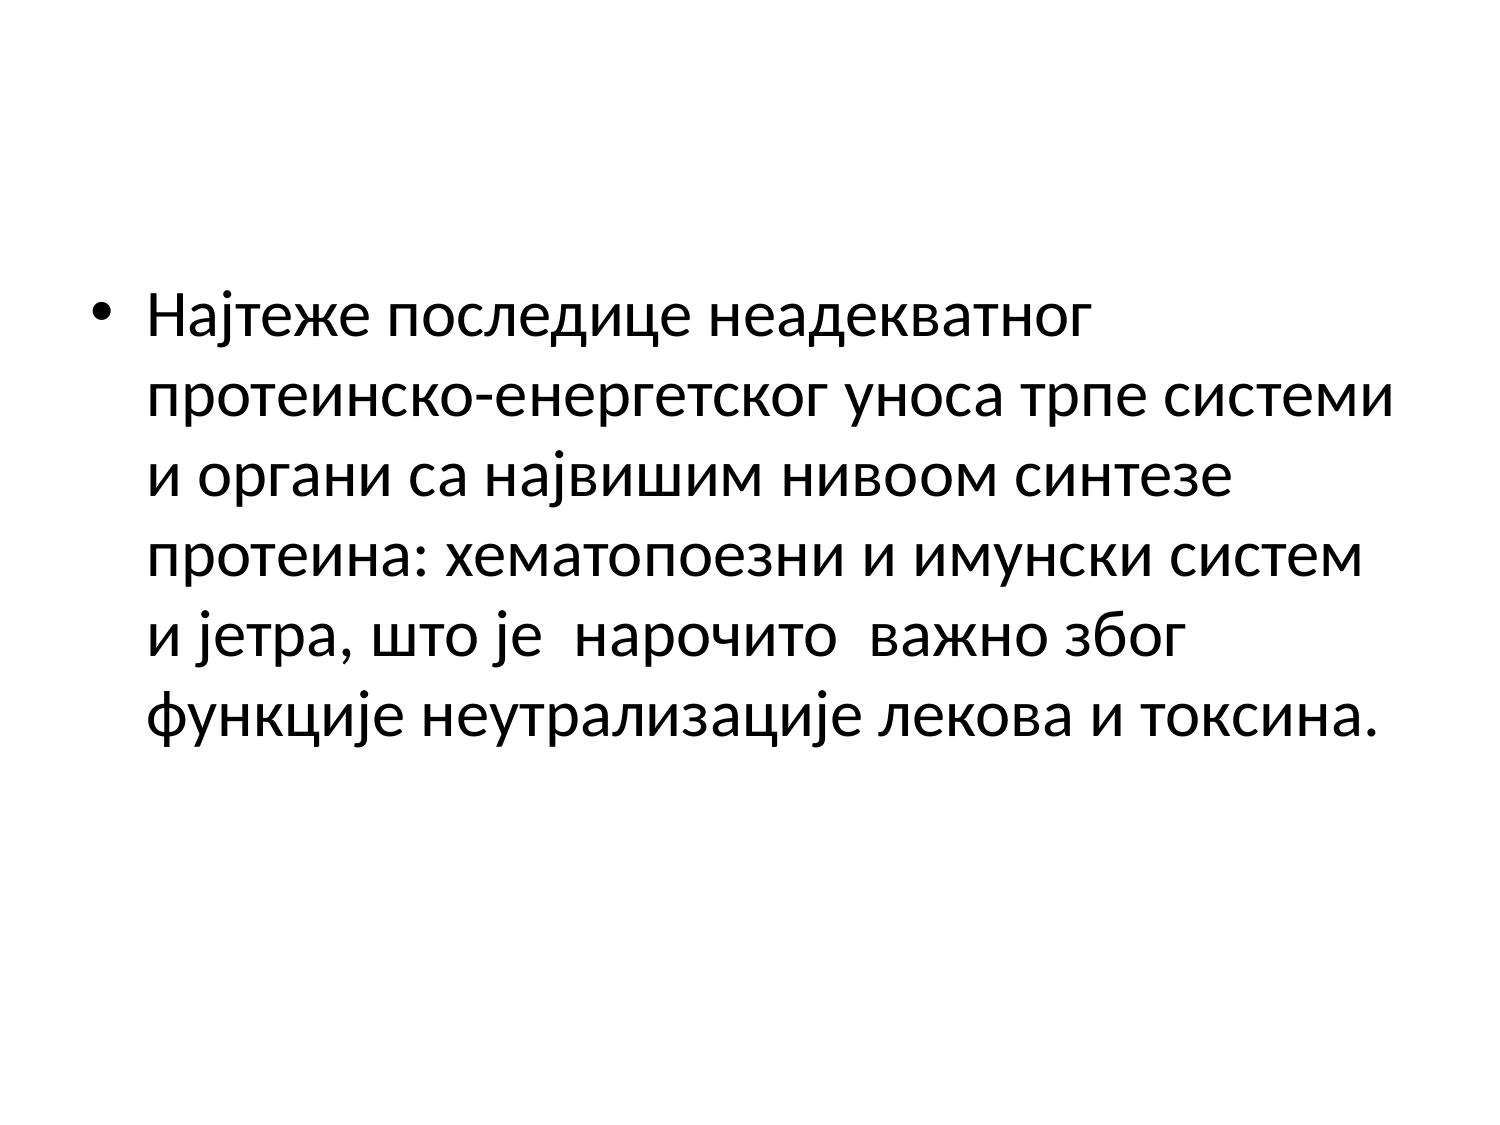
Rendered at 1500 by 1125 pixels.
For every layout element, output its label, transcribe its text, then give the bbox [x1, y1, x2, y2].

list Најтеже последице неадекватног протеинско-енергетског уноса трпе системи и органи са највишим нивоом синтезе протеина: хематопоезни и имунски систем и јетра, што је нарочито важно због функције неутрализације лекова и токсина. [75, 262, 1425, 1005]
